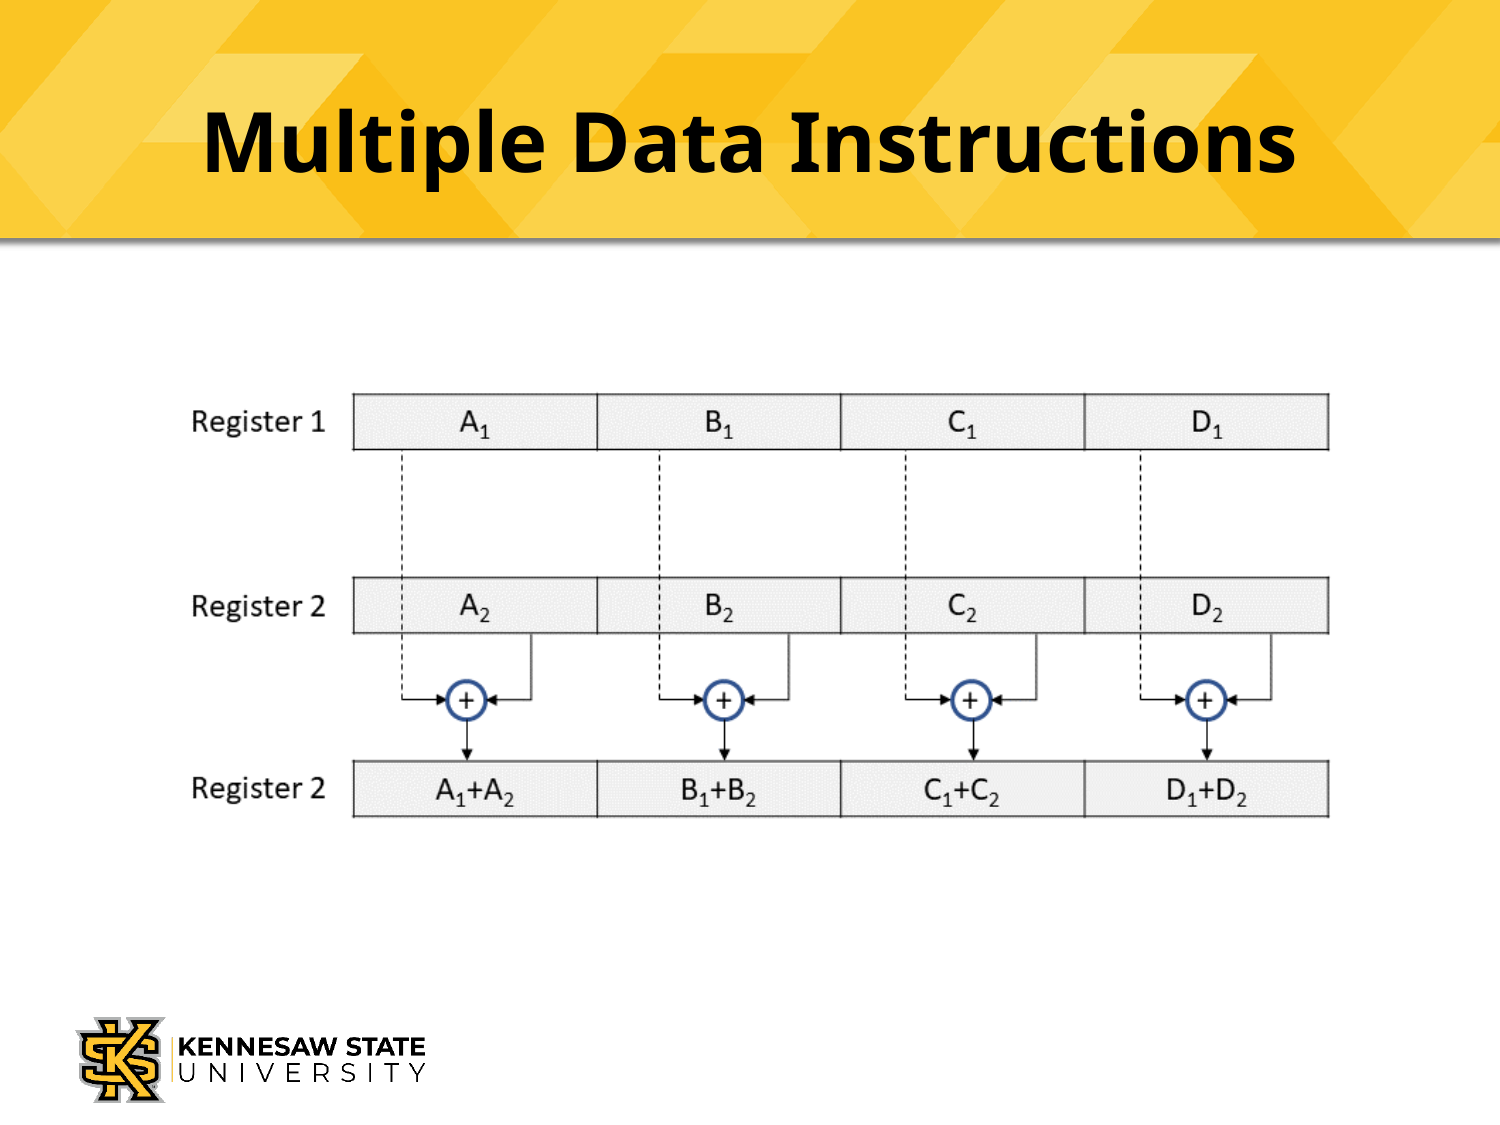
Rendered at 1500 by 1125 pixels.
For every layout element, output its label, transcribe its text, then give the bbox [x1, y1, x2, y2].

title Multiple Data Instructions [75, 45, 1425, 233]
picture [168, 359, 1370, 851]
picture [0, 0, 1500, 251]
picture [75, 1017, 425, 1103]
